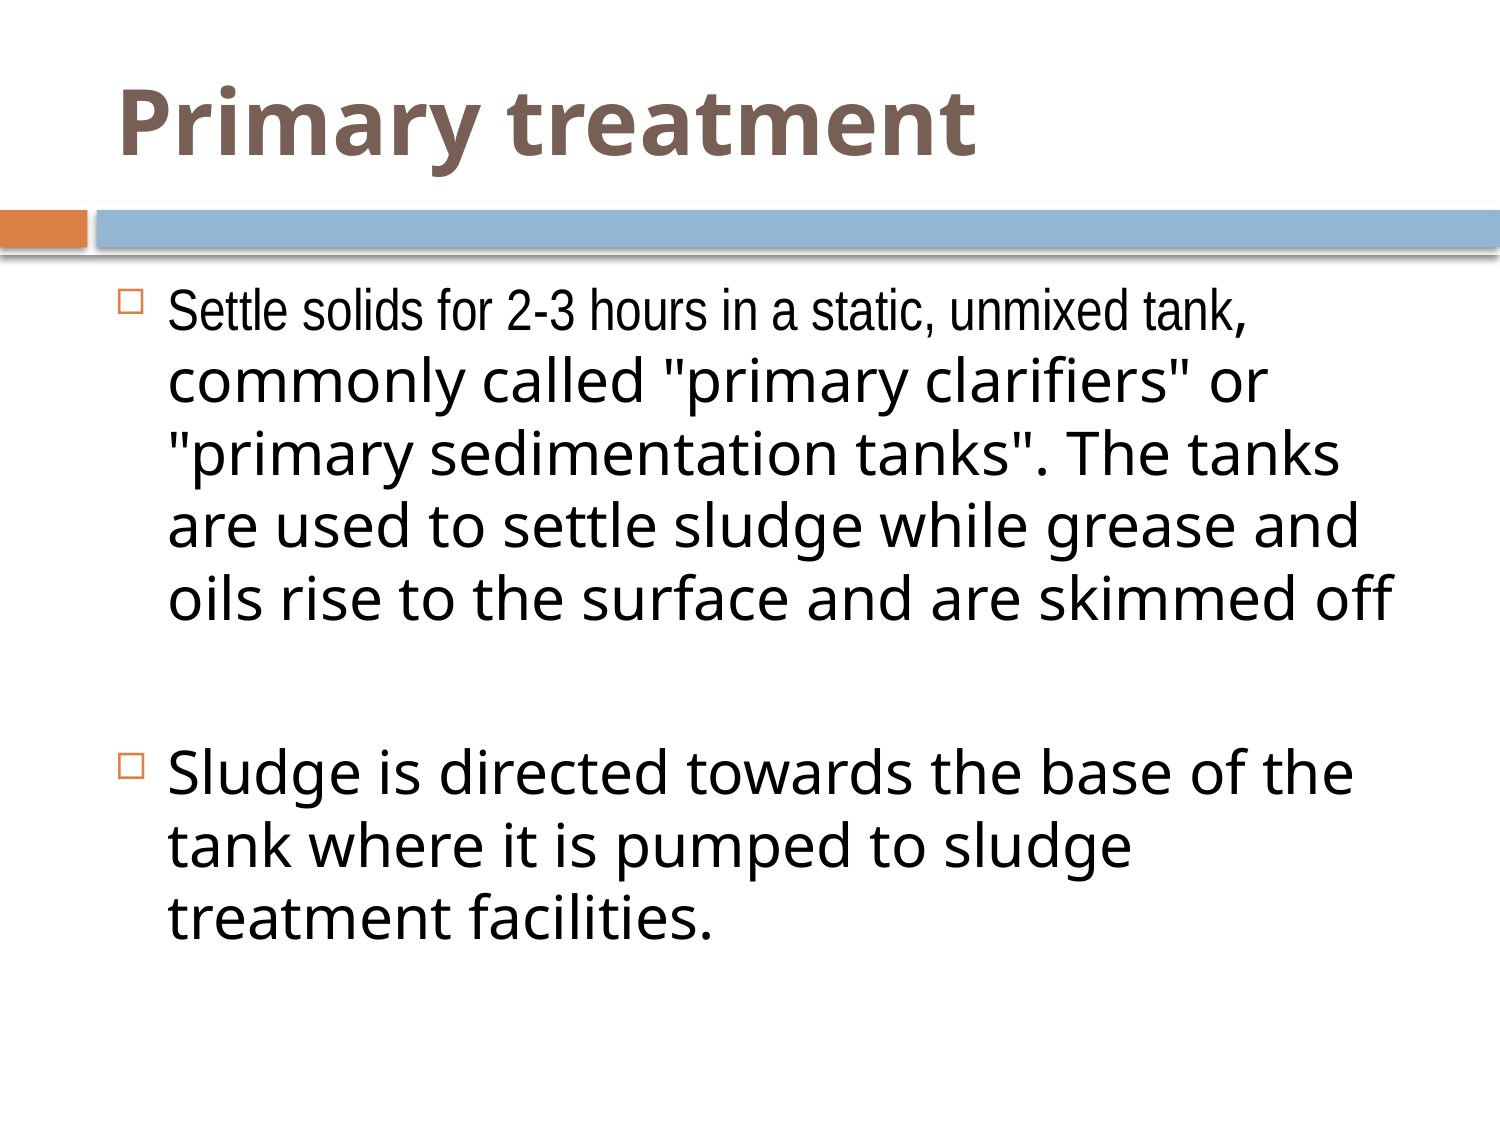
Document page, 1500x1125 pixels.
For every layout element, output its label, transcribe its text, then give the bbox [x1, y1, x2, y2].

list Settle solids for 2‑3 hours in a static, unmixed tank, commonly called "primary clarifiers" or "primary sedimentation tanks". The tanks are used to settle sludge while grease and oils rise to the surface and are skimmed off Sludge is directed towards the base of the tank where it is pumped to sludge treatment facilities. [100, 262, 1438, 1000]
title Primary treatment [100, 37, 1438, 200]
